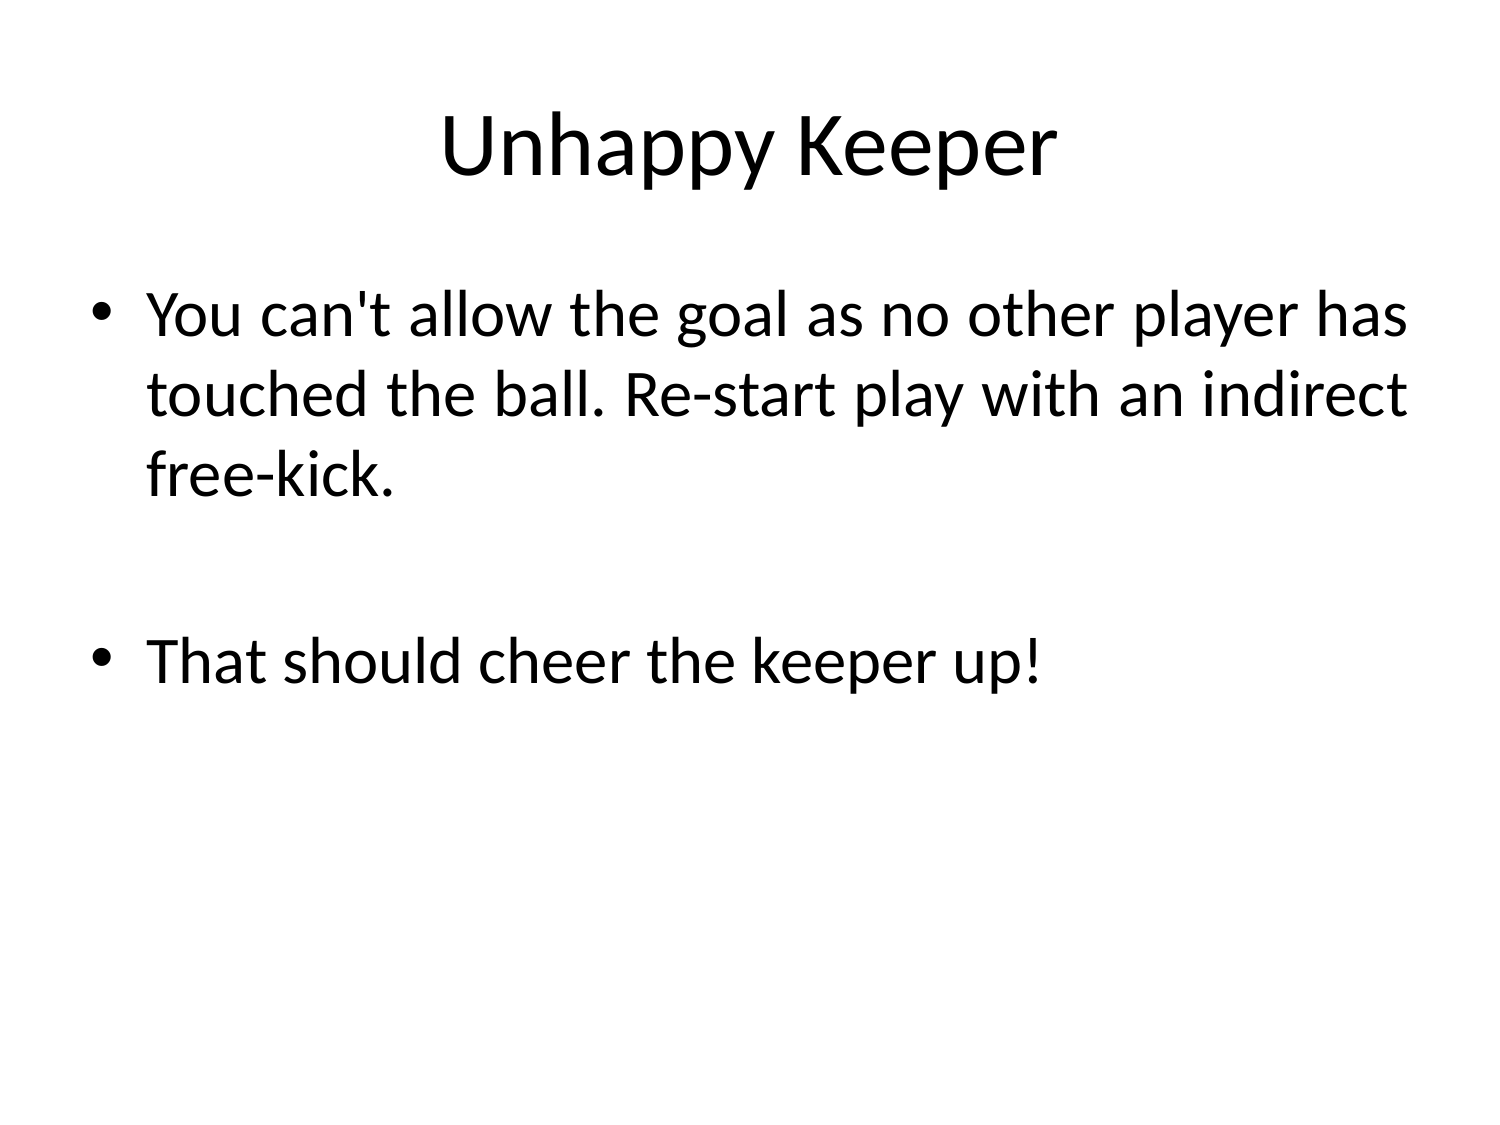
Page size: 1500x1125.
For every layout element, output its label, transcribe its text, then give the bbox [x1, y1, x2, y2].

title Unhappy Keeper [75, 45, 1425, 233]
list You can't allow the goal as no other player has touched the ball. Re-start play with an indirect free-kick. That should cheer the keeper up! [75, 262, 1425, 1005]
